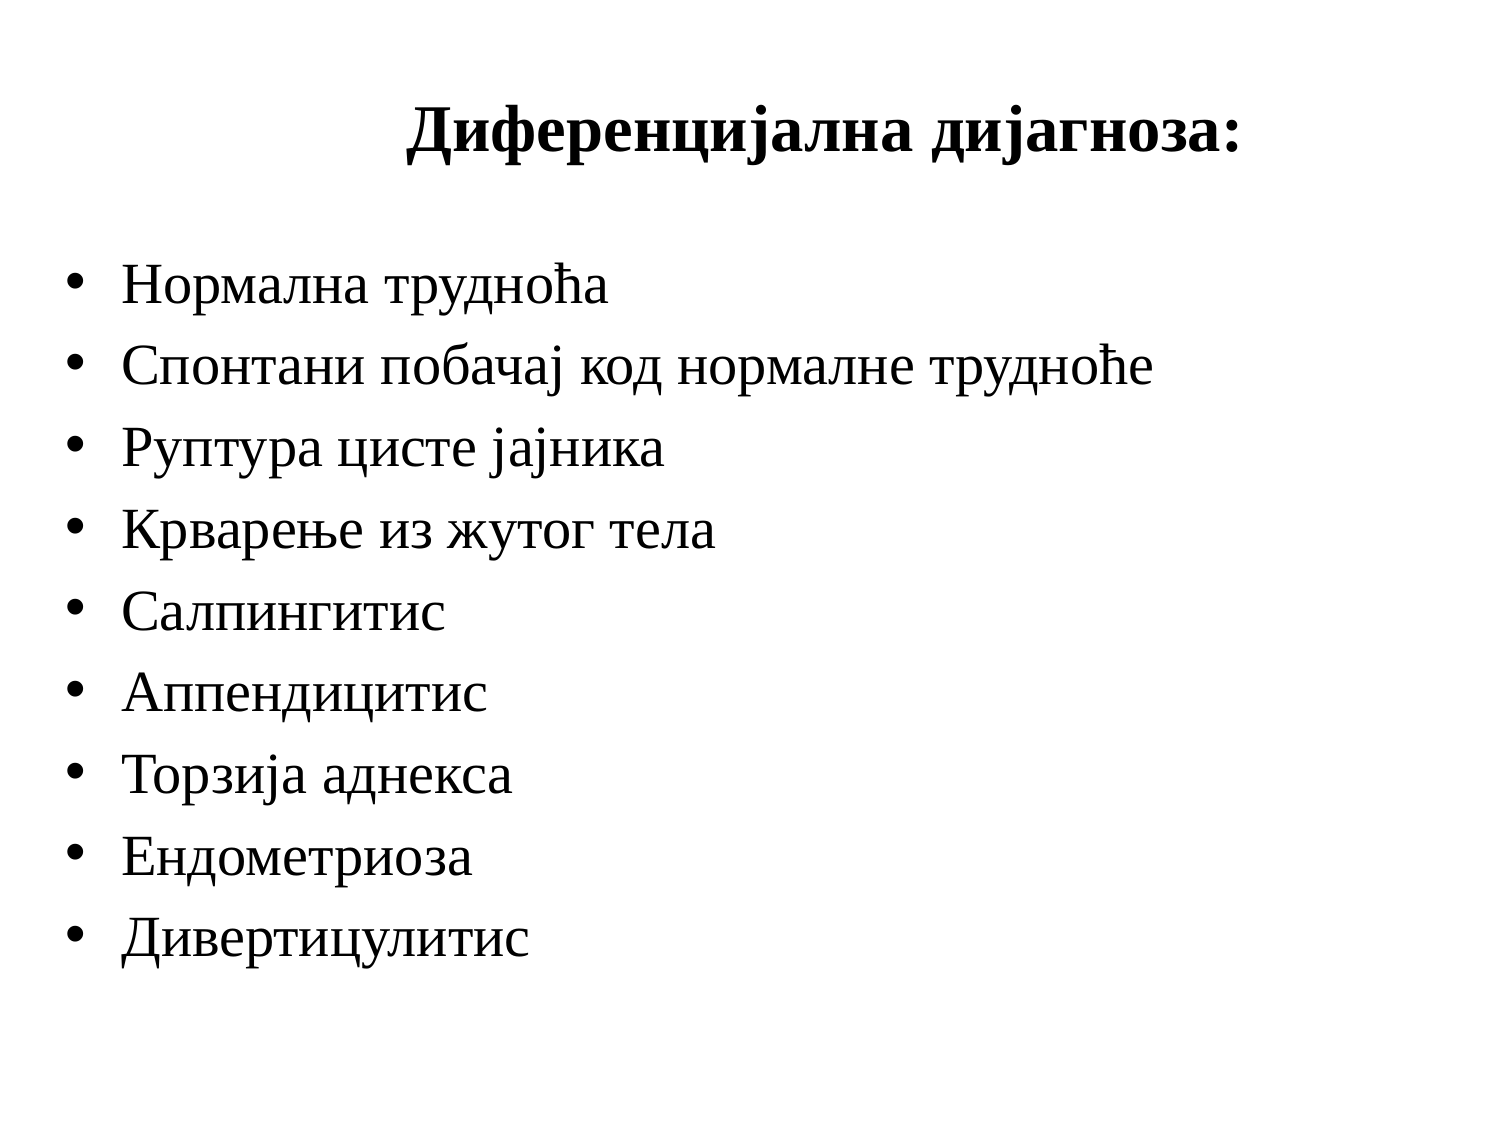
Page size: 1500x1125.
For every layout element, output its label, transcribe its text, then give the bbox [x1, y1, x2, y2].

list Нормална трудноћа Спонтани побачај код нормалне трудноће Руптура цисте јајника Крварење из жутог тела Салпингитис Аппендицитис Торзија аднекса Ендометриоза Дивертицулитис [50, 237, 1388, 1050]
title Диференцијална дијагноза: [112, 50, 1388, 200]
